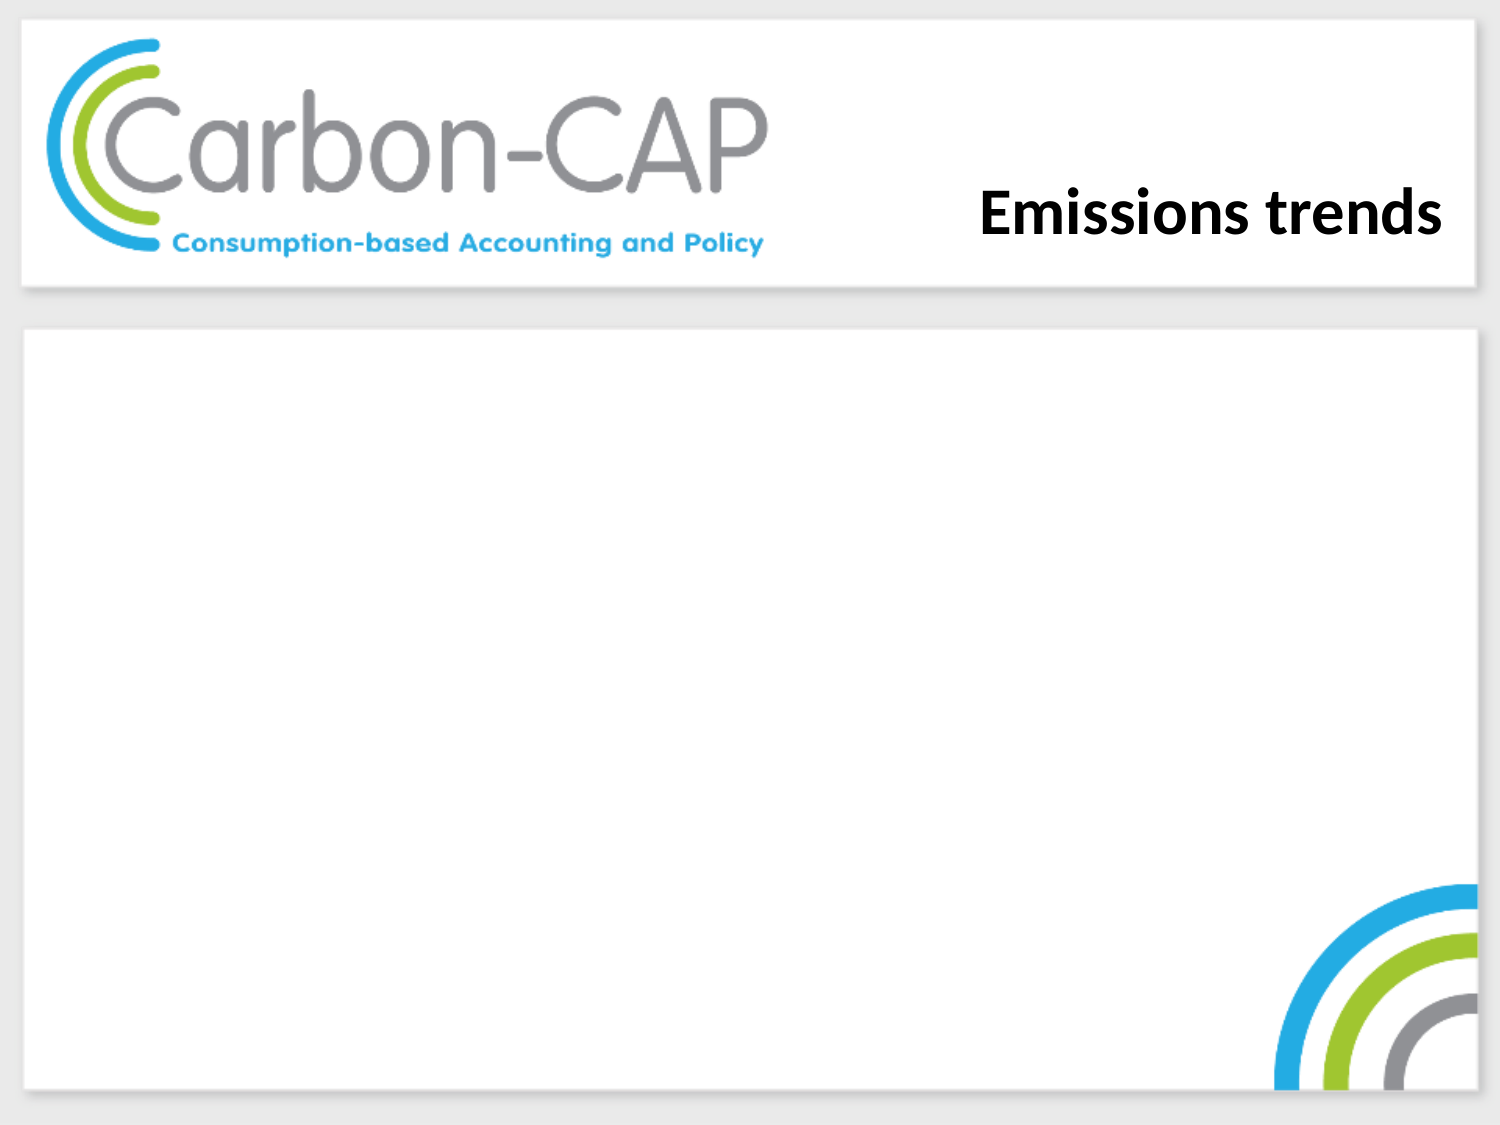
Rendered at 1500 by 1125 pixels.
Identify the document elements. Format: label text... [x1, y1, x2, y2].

text_box Emissions trends [964, 160, 1459, 256]
picture [0, 0, 1500, 1125]
